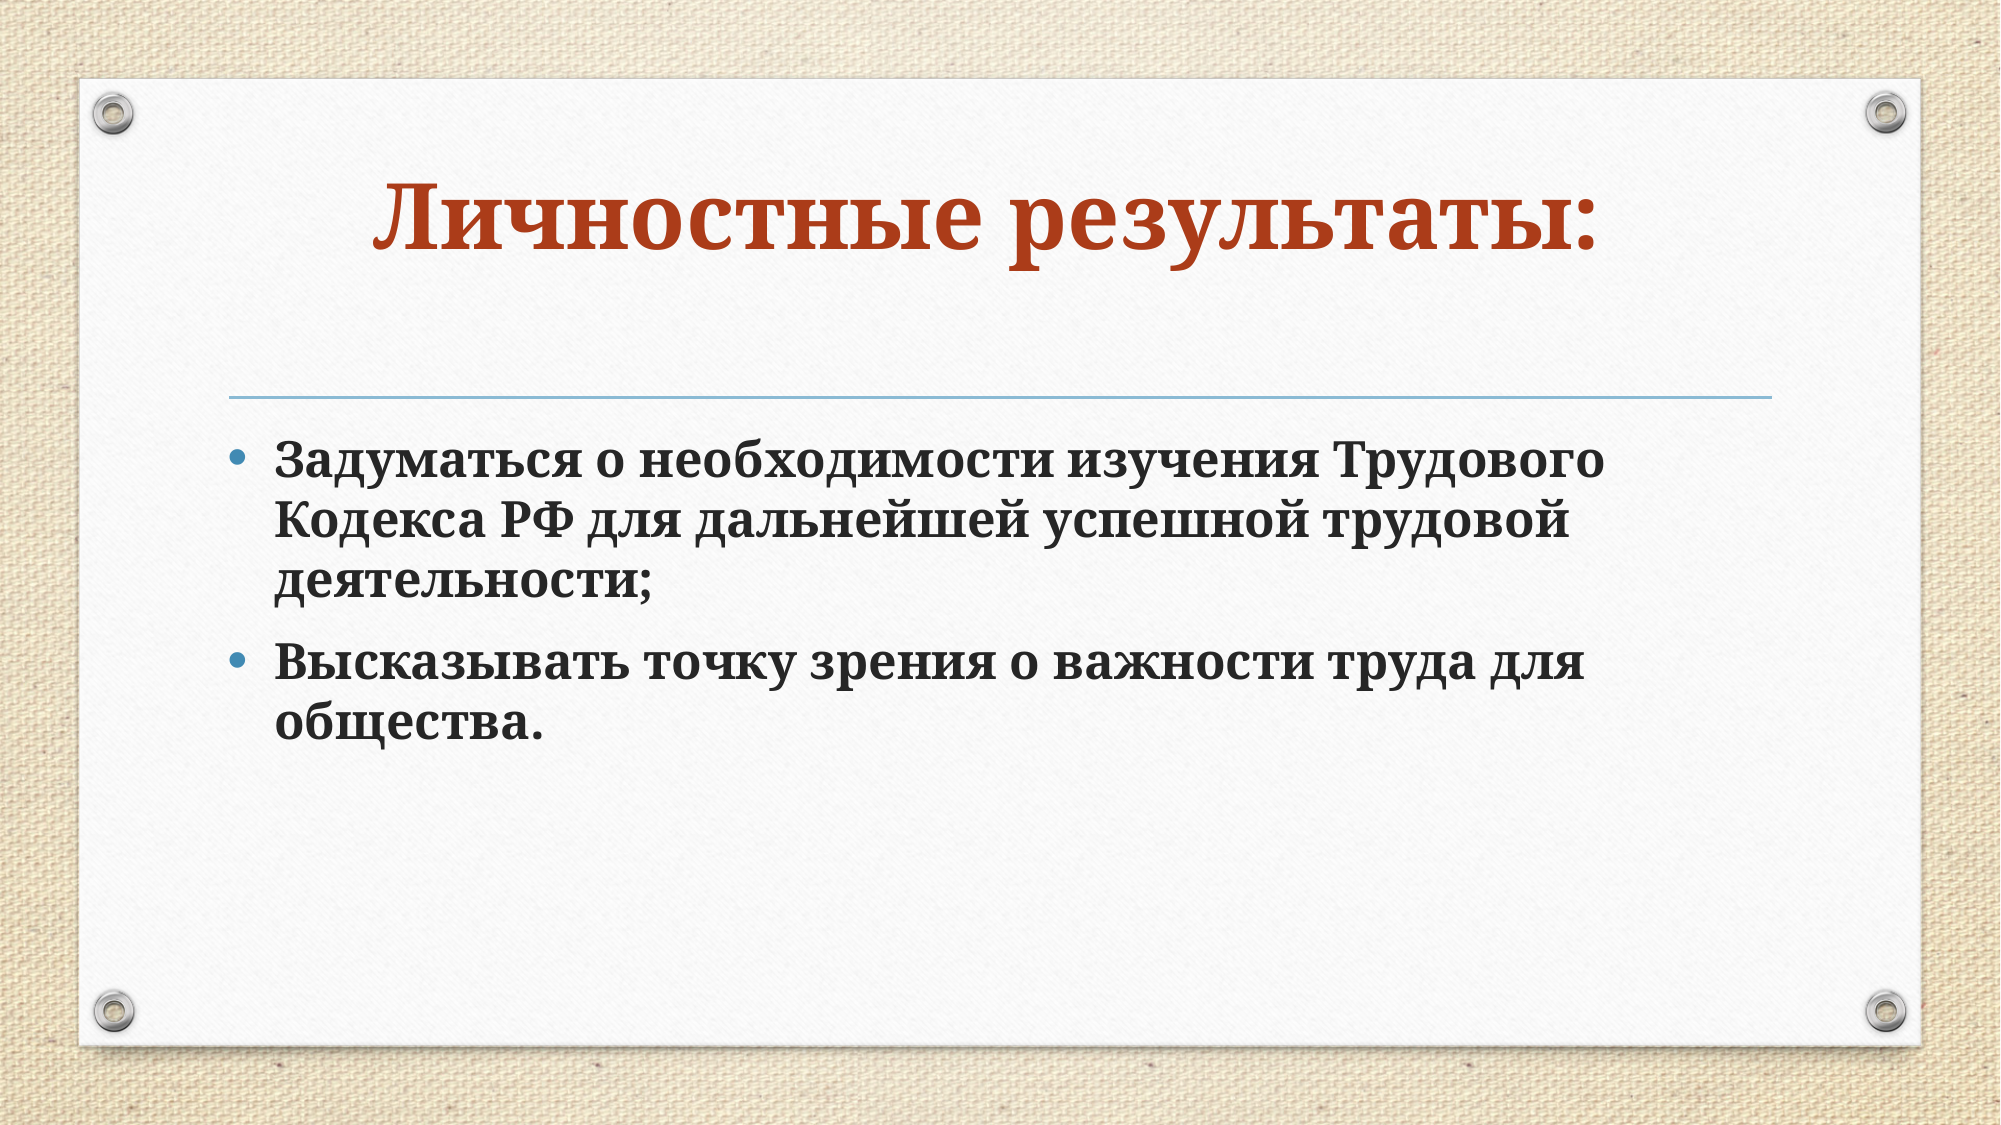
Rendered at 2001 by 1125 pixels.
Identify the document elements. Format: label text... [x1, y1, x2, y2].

title Личностные результаты: [212, 161, 1788, 375]
list Задуматься о необходимости изучения Трудового Кодекса РФ для дальнейшей успешной трудовой деятельности; Высказывать точку зрения о важности труда для общества. [212, 419, 1788, 964]
picture [0, 0, 2001, 1125]
